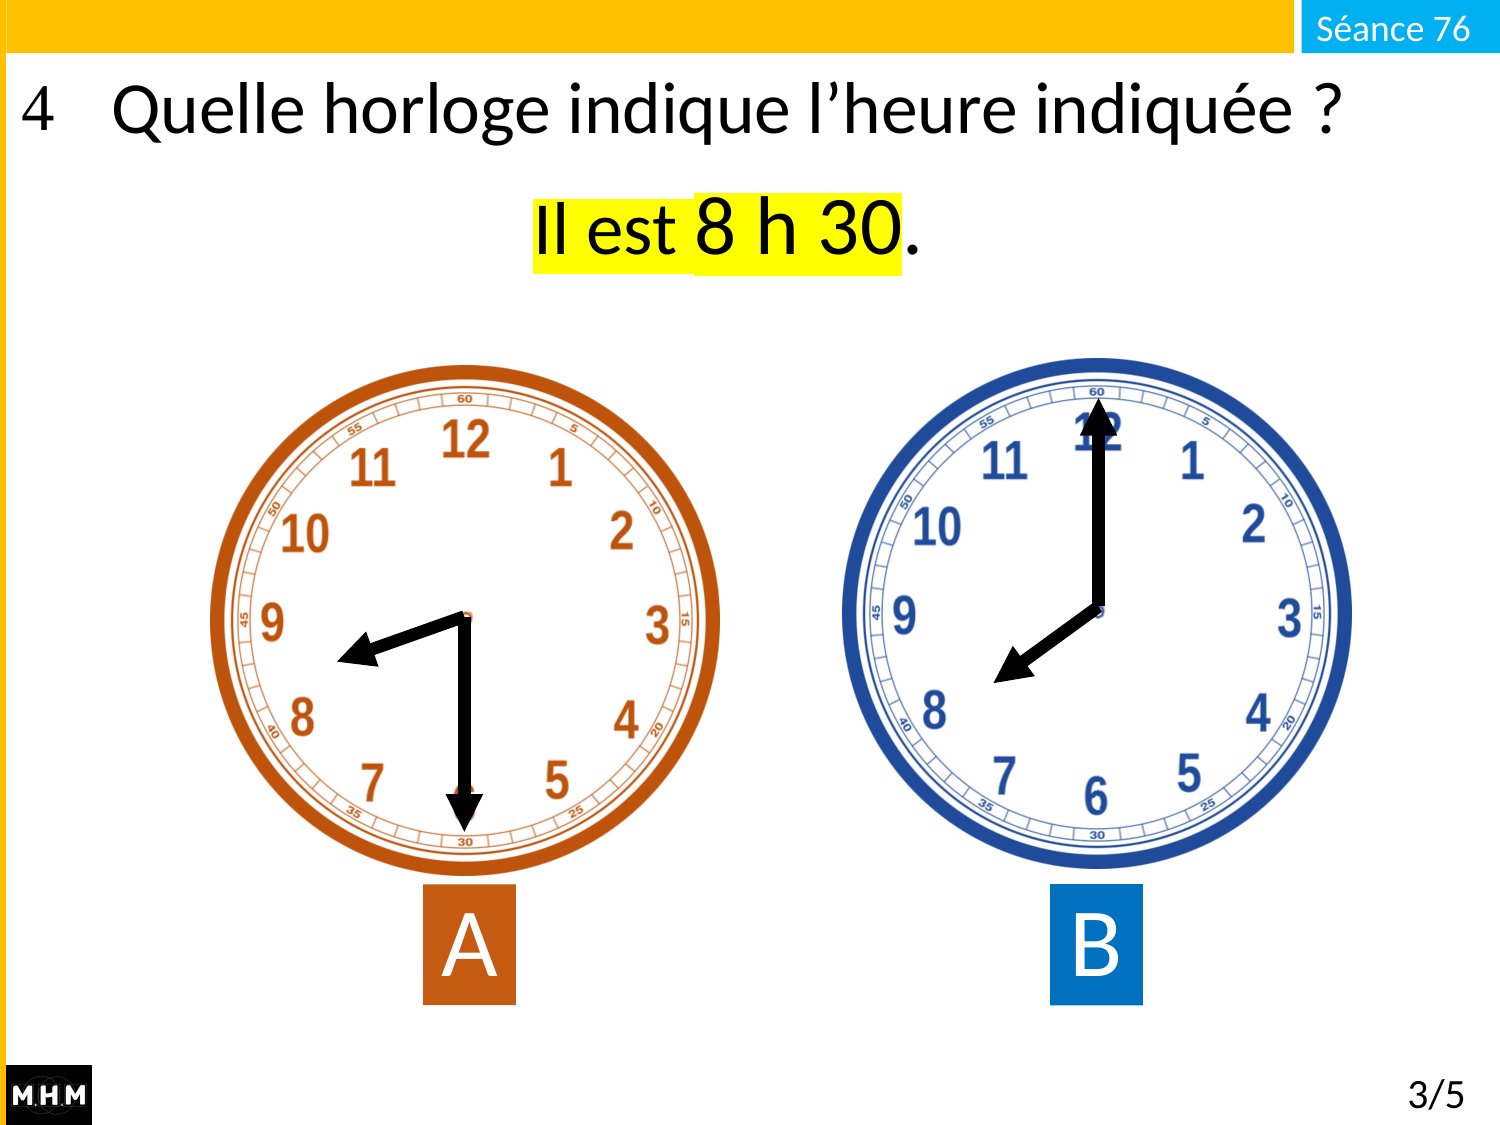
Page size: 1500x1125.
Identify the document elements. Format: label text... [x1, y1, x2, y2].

text_box Il est 8 h 30. [518, 167, 1187, 289]
text_box B [1050, 884, 1143, 1006]
picture [210, 365, 720, 876]
title Quelle horloge indique l’heure indiquée ? [96, 60, 1391, 160]
text_box A [423, 884, 516, 1006]
list 3/5 [1373, 1064, 1500, 1125]
picture [6, 1065, 92, 1125]
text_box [336, 616, 464, 662]
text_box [993, 606, 1099, 684]
picture [841, 358, 1351, 869]
